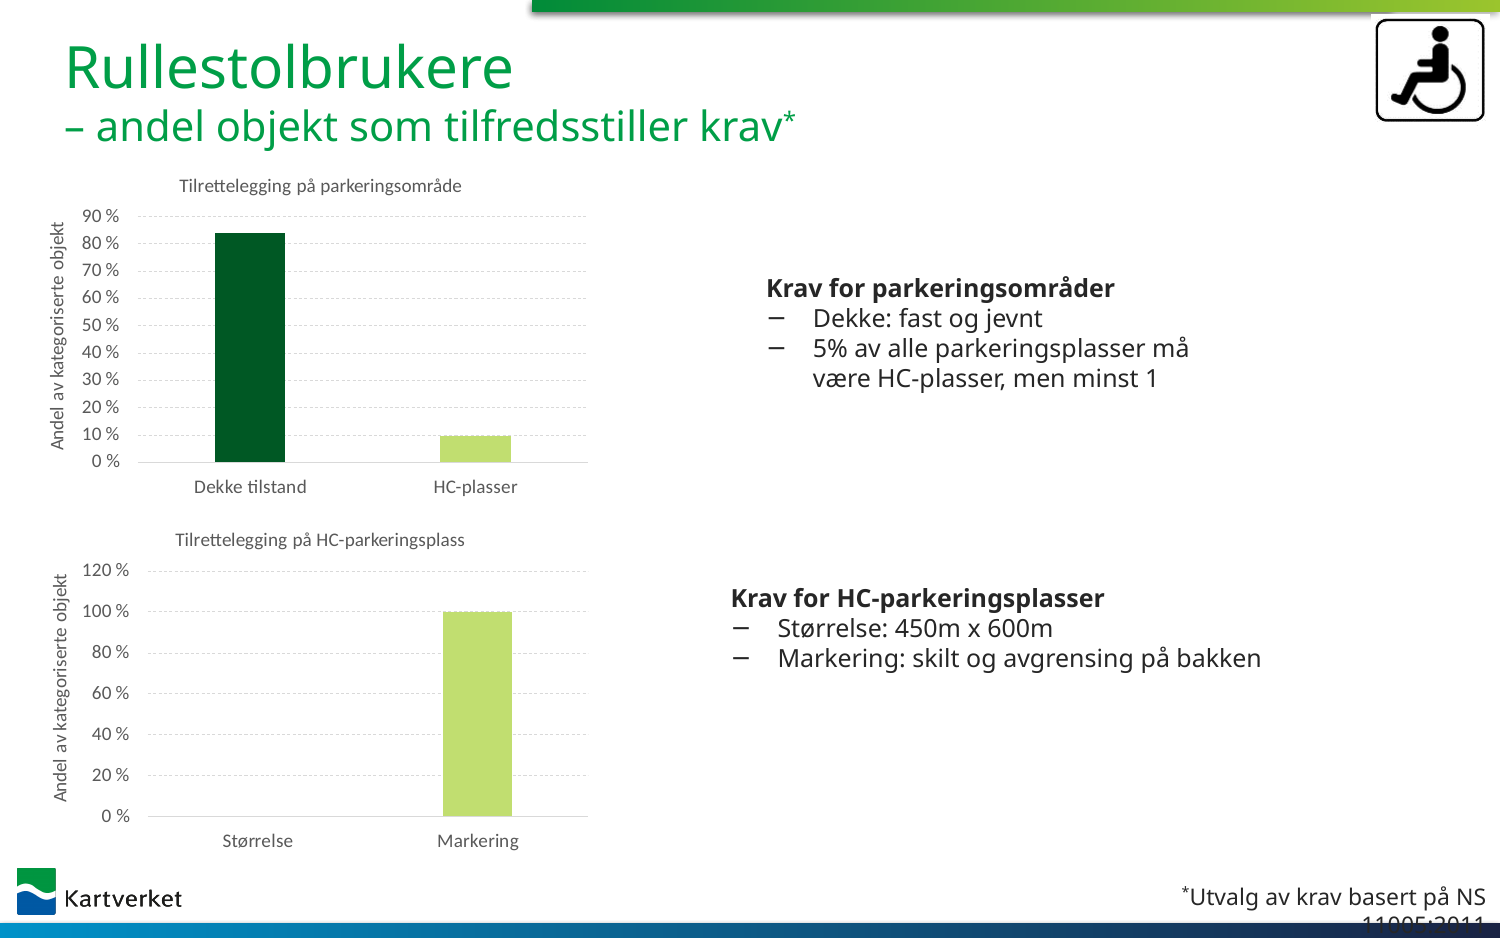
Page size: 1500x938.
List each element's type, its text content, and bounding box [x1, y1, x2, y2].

text_box *Utvalg av krav basert på NS 11005:2011 [1068, 873, 1500, 938]
picture [1371, 13, 1491, 127]
text_box Rullestolbrukere – andel objekt som tilfredsstiller krav* [49, 23, 1431, 158]
picture [41, 166, 599, 505]
picture [41, 520, 599, 859]
text_box Krav for parkeringsområder Dekke: fast og jevnt 5% av alle parkeringsplasser må være HC-plasser, men minst 1 [751, 264, 1232, 400]
text_box Krav for HC-parkeringsplasser Størrelse: 450m x 600m Markering: skilt og avgrensing på bakken [715, 574, 1278, 680]
